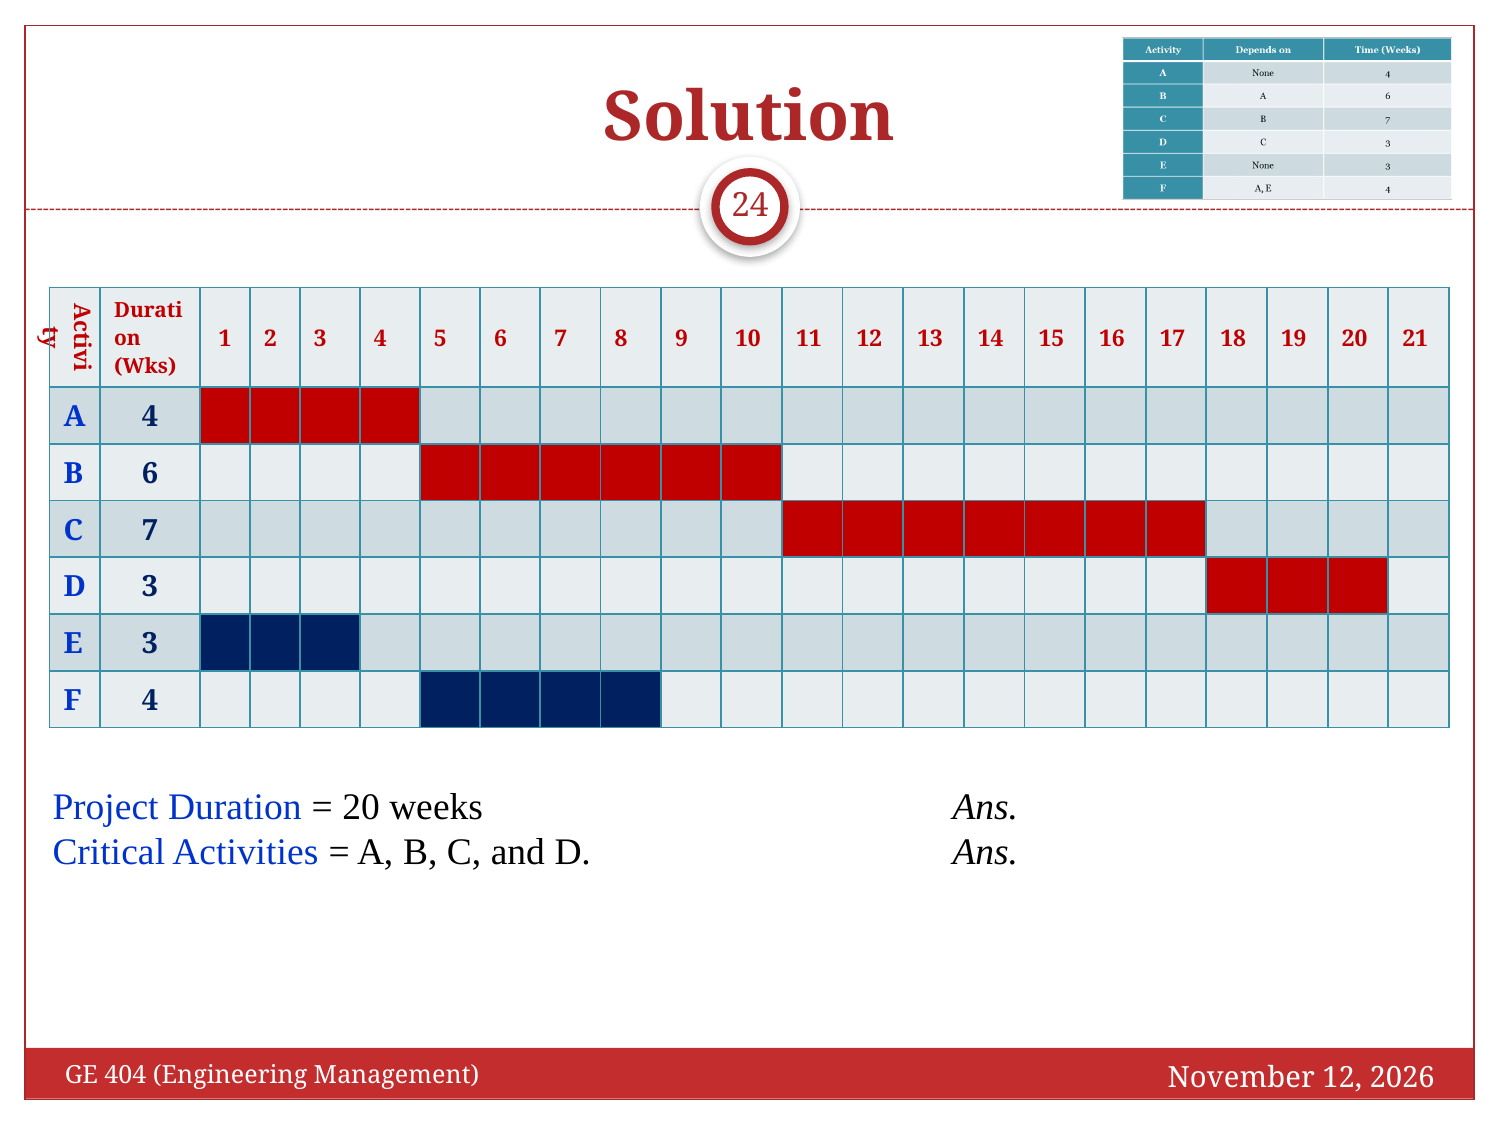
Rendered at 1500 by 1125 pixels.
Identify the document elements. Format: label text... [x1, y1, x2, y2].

table_cell [783, 672, 842, 727]
table_cell [601, 558, 660, 613]
table_cell [1025, 445, 1084, 500]
table_cell [1147, 388, 1205, 443]
table_cell 4 [101, 672, 199, 727]
table_header 15 [1025, 288, 1084, 386]
table_cell [1207, 672, 1266, 727]
table_header 3 [301, 288, 359, 386]
table_cell [601, 388, 660, 443]
table_header 2 [251, 288, 299, 386]
table_cell 3 [101, 558, 199, 613]
table_header 18 [1207, 288, 1266, 386]
table_cell [601, 501, 660, 556]
table_cell [904, 388, 963, 443]
table_cell 4 [101, 388, 199, 443]
table_cell [783, 615, 842, 670]
table_cell [1207, 615, 1266, 670]
table_header 5 [421, 288, 479, 386]
table_cell [904, 558, 963, 613]
table_cell [843, 501, 902, 556]
table_cell [1389, 501, 1448, 556]
table_cell [361, 388, 419, 443]
table_header 13 [904, 288, 963, 386]
table_header 16 [1086, 288, 1145, 386]
table_cell [601, 672, 660, 727]
table_header 10 [722, 288, 781, 386]
table_cell [965, 558, 1024, 613]
table_cell [301, 445, 359, 500]
table_cell [301, 388, 359, 443]
table_cell [722, 615, 781, 670]
table_cell [843, 388, 902, 443]
table_cell [662, 558, 720, 613]
table_cell [965, 672, 1024, 727]
table_cell [1329, 445, 1387, 500]
table_cell [361, 672, 419, 727]
table_header 6 [481, 288, 539, 386]
table_cell [1329, 388, 1387, 443]
table_cell [662, 388, 720, 443]
table_header 20 [1329, 288, 1387, 386]
table_cell [1025, 388, 1084, 443]
table_header 1 [201, 288, 249, 386]
table_cell [662, 501, 720, 556]
table_cell [1268, 558, 1327, 613]
table_cell 3 [101, 615, 199, 670]
table_cell A [50, 388, 99, 443]
table_cell [201, 615, 249, 670]
table_cell [481, 558, 539, 613]
table_cell [541, 672, 600, 727]
table_header Duration (Wks) [101, 288, 199, 386]
table_cell [722, 558, 781, 613]
table_cell [541, 615, 600, 670]
table_cell [904, 445, 963, 500]
table_cell [722, 388, 781, 443]
table_cell [1207, 558, 1266, 613]
table_cell [1329, 501, 1387, 556]
table_cell [904, 672, 963, 727]
table_cell [301, 672, 359, 727]
table_cell [541, 501, 600, 556]
table_cell [421, 672, 479, 727]
table_cell [1147, 501, 1205, 556]
table_cell [1147, 445, 1205, 500]
table_cell [201, 501, 249, 556]
table_cell [1329, 615, 1387, 670]
table_cell [361, 558, 419, 613]
table_cell [421, 445, 479, 500]
table_cell [1207, 388, 1266, 443]
table_cell [481, 615, 539, 670]
table_cell [783, 501, 842, 556]
table_cell [421, 388, 479, 443]
table_cell [965, 445, 1024, 500]
table_cell [251, 672, 299, 727]
table_cell [481, 501, 539, 556]
table_cell [1268, 501, 1327, 556]
table_cell [481, 388, 539, 443]
table_cell [201, 558, 249, 613]
table_cell [1086, 615, 1145, 670]
table_cell [201, 388, 249, 443]
table_cell [722, 501, 781, 556]
table_header 4 [361, 288, 419, 386]
table_cell 7 [101, 501, 199, 556]
table_cell [201, 445, 249, 500]
table_cell [541, 388, 600, 443]
table_cell [1086, 672, 1145, 727]
table_header 11 [783, 288, 842, 386]
table_cell [301, 558, 359, 613]
table_cell [1389, 558, 1448, 613]
table_cell [1329, 672, 1387, 727]
table_cell [1207, 445, 1266, 500]
table_cell [783, 445, 842, 500]
table_cell [1025, 672, 1084, 727]
table_header Activity [50, 288, 99, 386]
table_header 17 [1147, 288, 1205, 386]
table_cell [843, 558, 902, 613]
table_cell [601, 445, 660, 500]
table_cell [251, 615, 299, 670]
table_header 19 [1268, 288, 1327, 386]
table_cell [1147, 558, 1205, 613]
table_cell [1086, 445, 1145, 500]
table_cell [541, 445, 600, 500]
table_cell [1329, 558, 1387, 613]
table_cell [843, 445, 902, 500]
table_cell [601, 615, 660, 670]
table_cell [1086, 558, 1145, 613]
table_cell [662, 445, 720, 500]
table_cell [1147, 615, 1205, 670]
table_cell [1389, 388, 1448, 443]
text_box Project Duration = 20 weeks Ans. Critical Activities = A, B, C, and D. Ans. [37, 774, 1075, 880]
table_cell [783, 558, 842, 613]
footer GE 404 (Engineering Management) [50, 1051, 638, 1112]
table_cell [361, 501, 419, 556]
table_cell [1268, 445, 1327, 500]
title Solution [49, 37, 1119, 162]
table_cell [1207, 501, 1266, 556]
table_cell [843, 615, 902, 670]
slide_number 24 [712, 169, 788, 243]
table_cell E [50, 615, 99, 670]
table_header 14 [965, 288, 1024, 386]
table_cell [251, 388, 299, 443]
table_cell [1086, 388, 1145, 443]
table_cell [1389, 445, 1448, 500]
table_cell [965, 501, 1024, 556]
table_cell [1389, 615, 1448, 670]
table_cell [904, 615, 963, 670]
table_cell [965, 615, 1024, 670]
table_cell [1268, 388, 1327, 443]
table_header 7 [541, 288, 600, 386]
table_cell [722, 445, 781, 500]
table_cell [481, 672, 539, 727]
table_cell [251, 558, 299, 613]
table_cell [251, 445, 299, 500]
table_cell [541, 558, 600, 613]
table_cell [1268, 615, 1327, 670]
table_cell [301, 615, 359, 670]
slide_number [950, 1050, 1450, 1111]
table_header 21 [1389, 288, 1448, 386]
table_cell [1025, 615, 1084, 670]
table_cell [1025, 501, 1084, 556]
table_cell [1389, 672, 1448, 727]
table_cell [1086, 501, 1145, 556]
table_cell [662, 615, 720, 670]
table_cell [965, 388, 1024, 443]
table_cell [421, 558, 479, 613]
table_cell [201, 672, 249, 727]
table_cell F [50, 672, 99, 727]
table_cell [361, 445, 419, 500]
table_cell [251, 501, 299, 556]
table_cell [722, 672, 781, 727]
table_cell [421, 615, 479, 670]
table_cell [662, 672, 720, 727]
table_cell 6 [101, 445, 199, 500]
table_cell [301, 501, 359, 556]
picture [1121, 37, 1453, 201]
table_header 12 [843, 288, 902, 386]
table_header 9 [662, 288, 720, 386]
table_cell [904, 501, 963, 556]
table_cell [843, 672, 902, 727]
table_cell [361, 615, 419, 670]
table_cell [1147, 672, 1205, 727]
table_cell [481, 445, 539, 500]
table_cell D [50, 558, 99, 613]
table_cell C [50, 501, 99, 556]
table_cell [783, 388, 842, 443]
table_cell B [50, 445, 99, 500]
table_cell [1025, 558, 1084, 613]
table_header 8 [601, 288, 660, 386]
table_cell [421, 501, 479, 556]
table_cell [1268, 672, 1327, 727]
